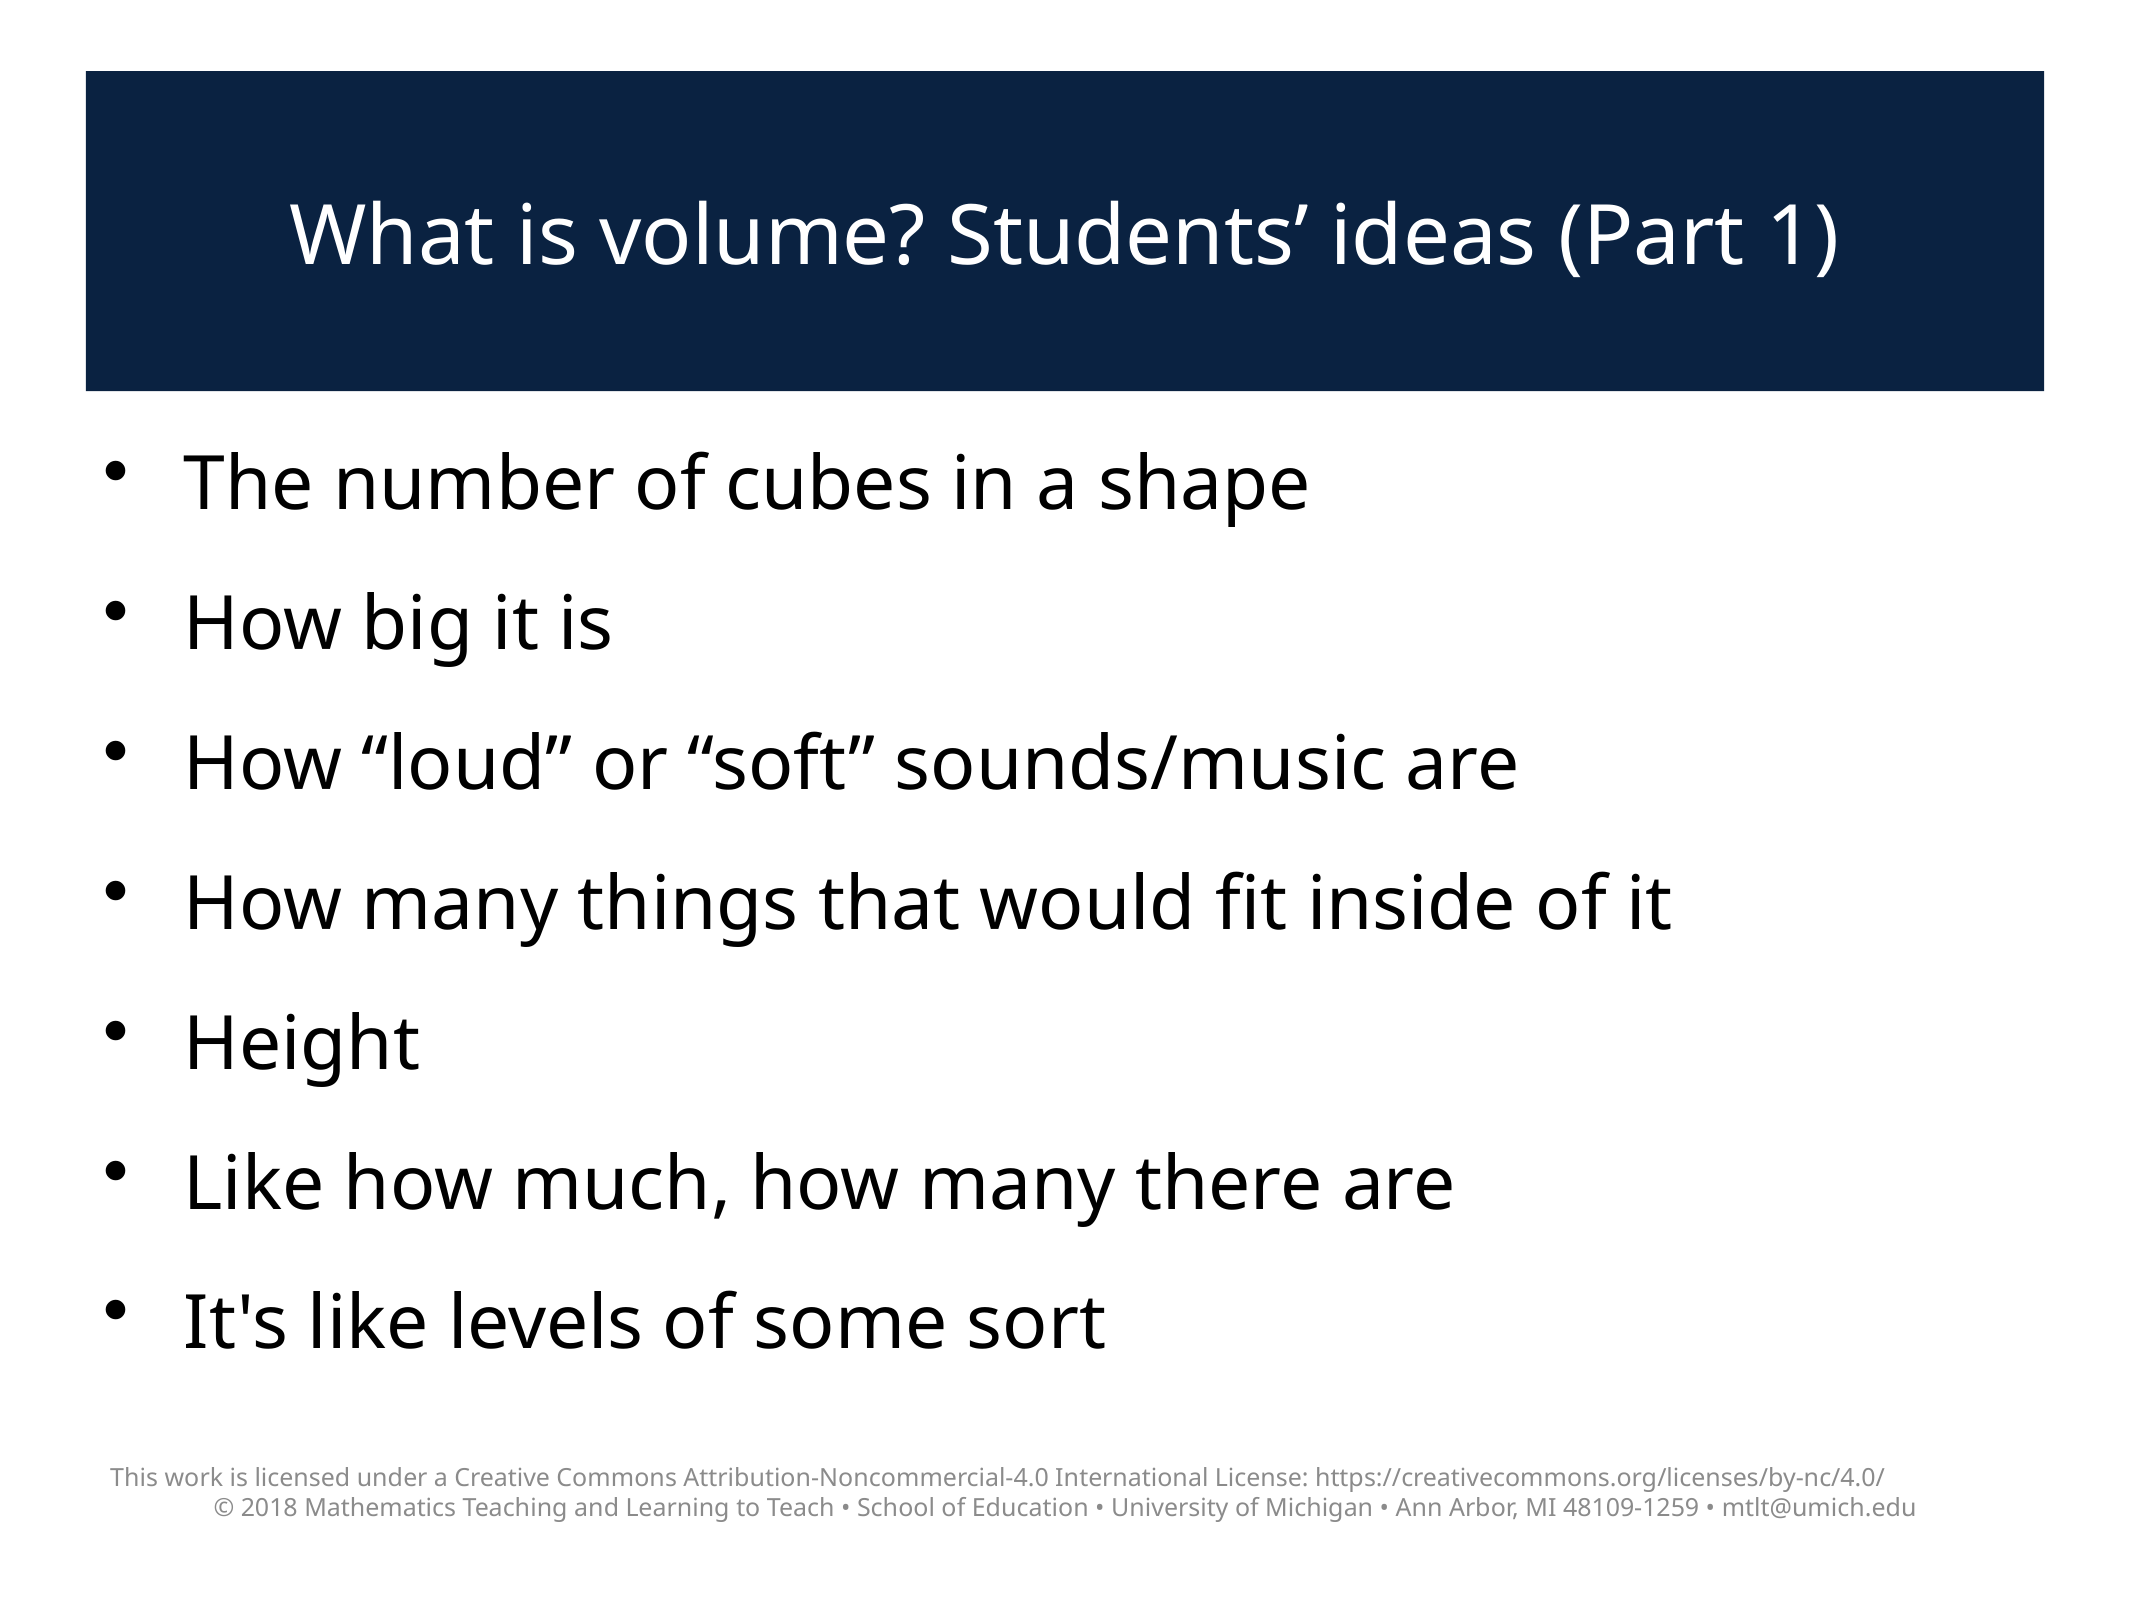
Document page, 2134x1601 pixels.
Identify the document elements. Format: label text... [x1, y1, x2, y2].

title What is volume? Students’ ideas (Part 1) [85, 71, 2045, 392]
list The number of cubes in a shape How big it is How “loud” or “soft” sounds/music are How many things that would fit inside of it Height Like how much, how many there are It's like levels of some sort [88, 426, 2045, 1430]
